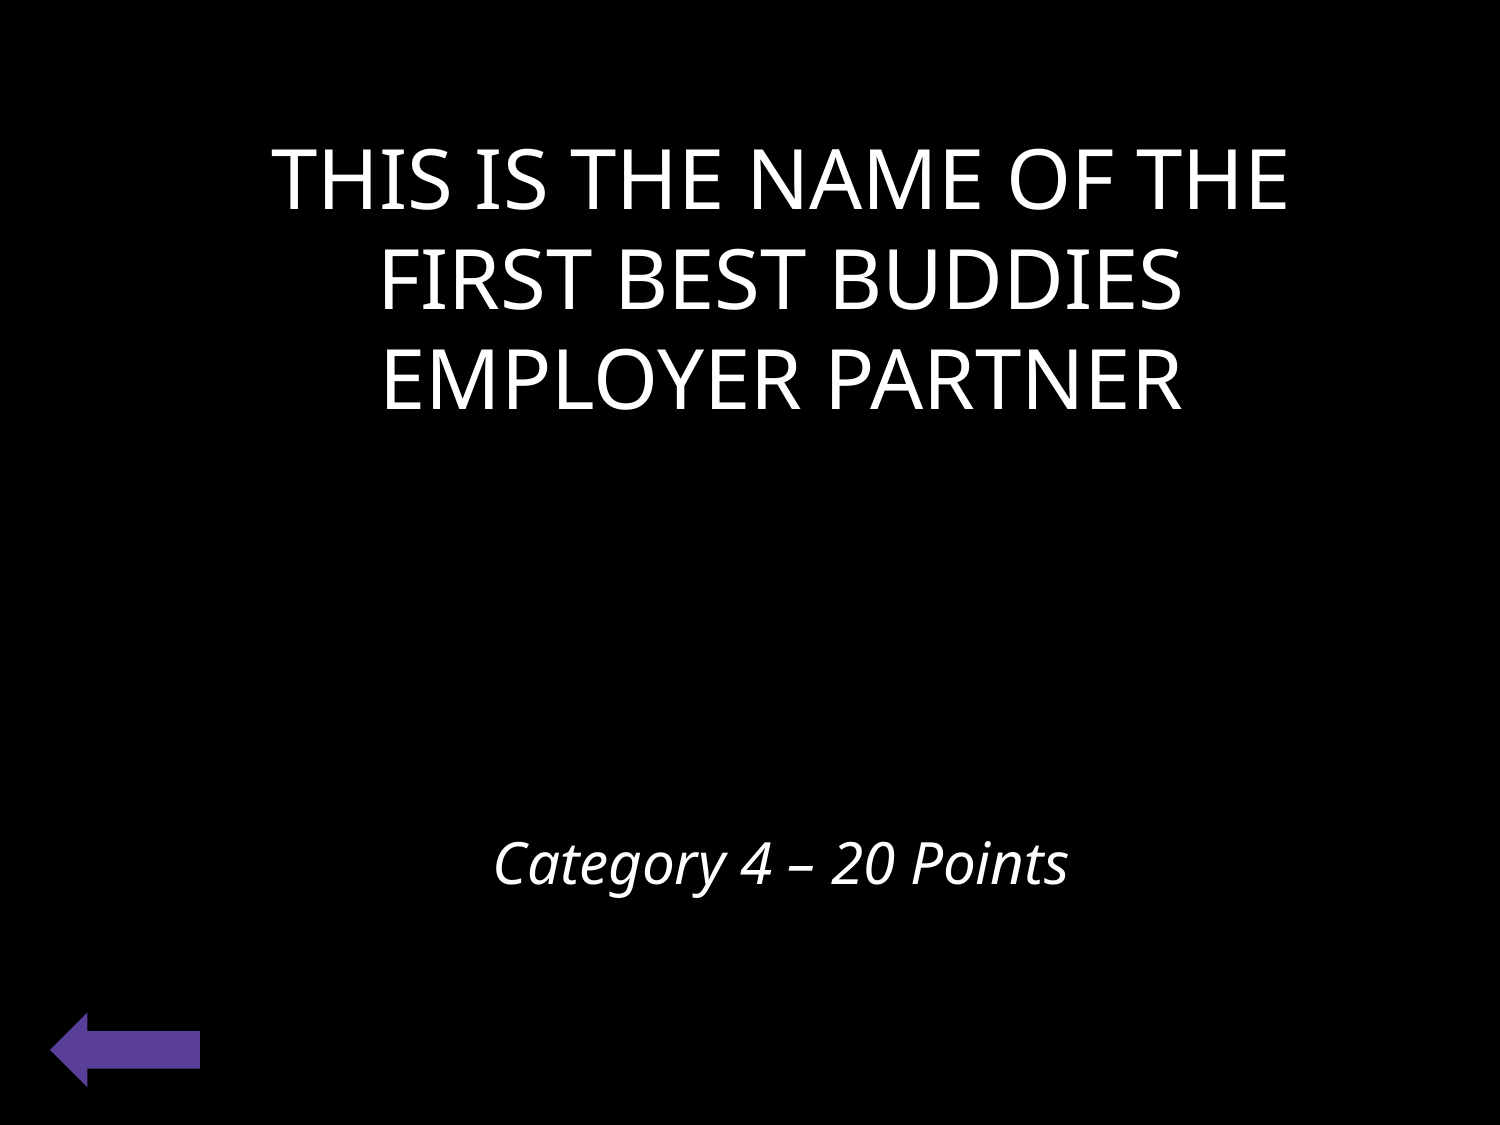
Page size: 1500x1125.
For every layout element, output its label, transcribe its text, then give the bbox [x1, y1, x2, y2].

text_box THIS IS THE NAME OF THE FIRST BEST BUDDIES EMPLOYER PARTNER Category 4 – 20 Points [224, 118, 1338, 904]
text_box [49, 1012, 200, 1088]
